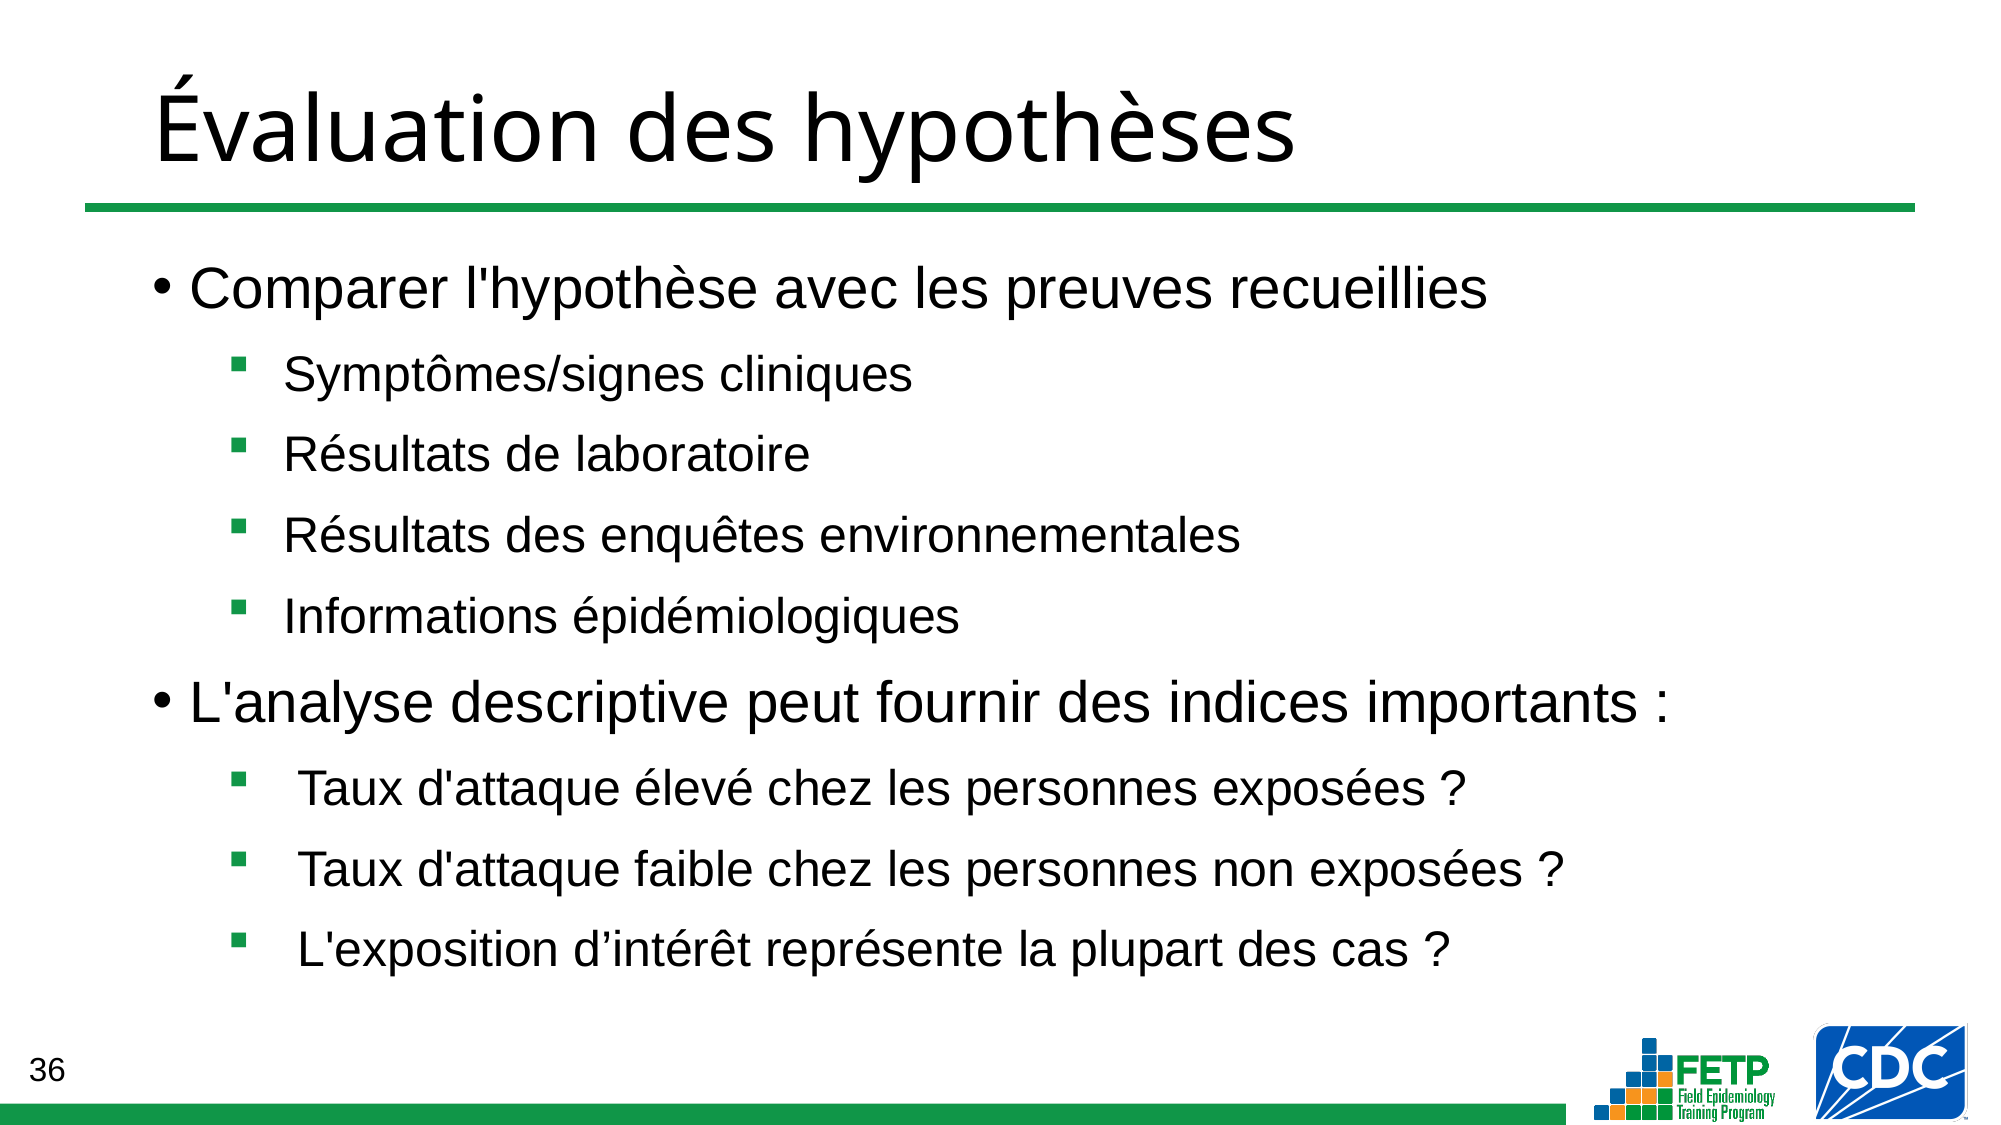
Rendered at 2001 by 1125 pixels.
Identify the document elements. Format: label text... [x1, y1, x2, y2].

picture [1813, 1023, 1968, 1122]
text_box Évaluation des hypothèses [137, 46, 1863, 189]
picture [1594, 1038, 1775, 1122]
list Comparer l'hypothèse avec les preuves recueillies Symptômes/signes cliniques Résultats de laboratoire Résultats des enquêtes environnementales Informations épidémiologiques L'analyse descriptive peut fournir des indices importants : Taux d'attaque élevé chez les personnes exposées ? Taux d'attaque faible chez les personnes non exposées ? L'exposition d’intérêt représente la plupart des cas ? [137, 242, 1863, 1004]
